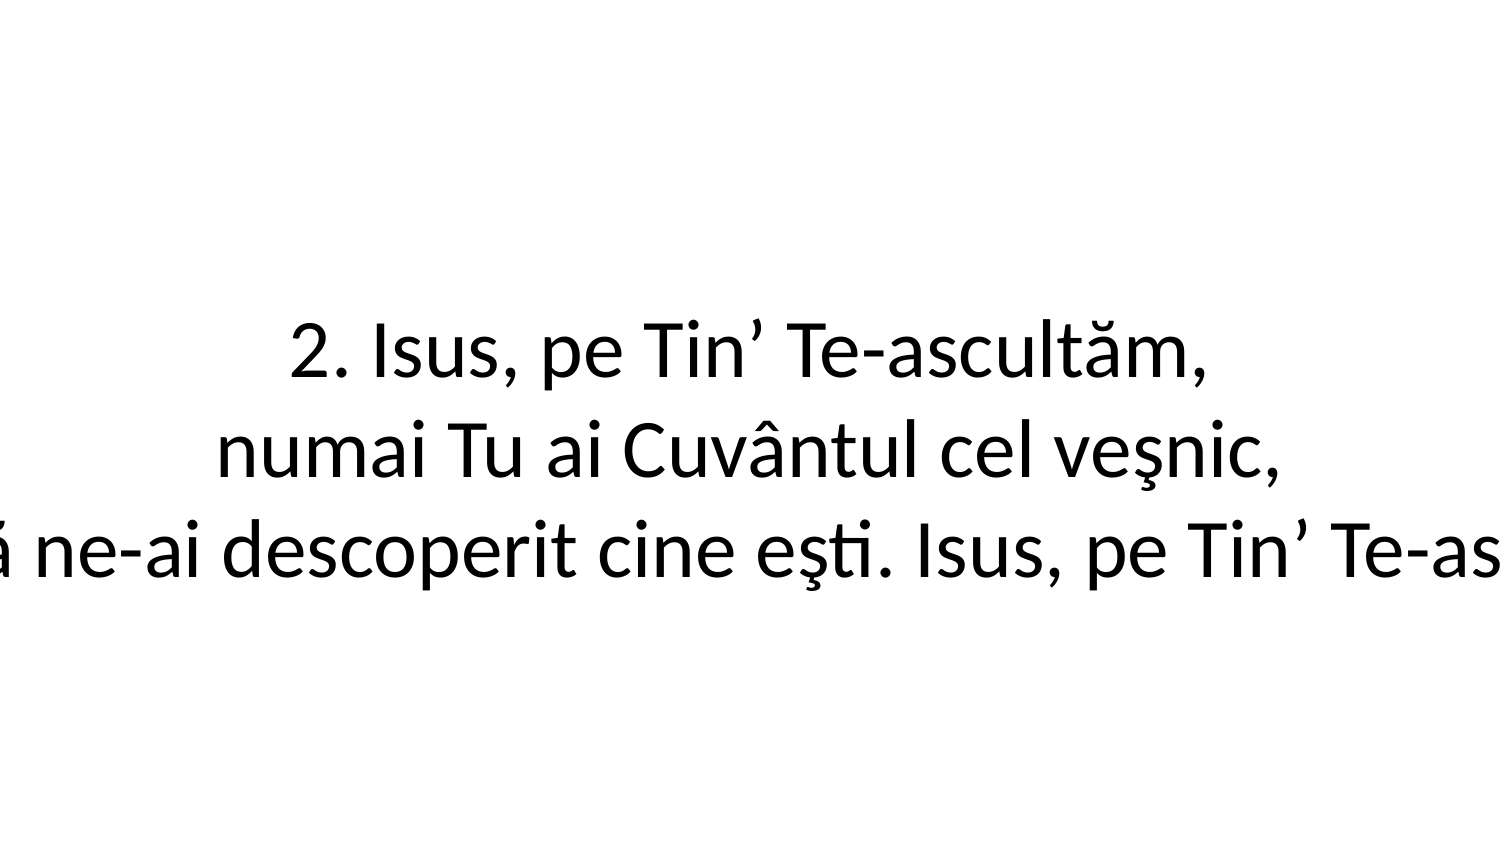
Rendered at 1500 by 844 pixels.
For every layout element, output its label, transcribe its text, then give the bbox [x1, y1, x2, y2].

text_box 2. Isus, pe Tinʼ Te-ascultăm, numai Tu ai Cuvântul cel veşnic, iar nouă ne-ai descoperit cine eşti. Isus, pe Tinʼ Te-ascultăm! [0, 242, 1500, 602]
